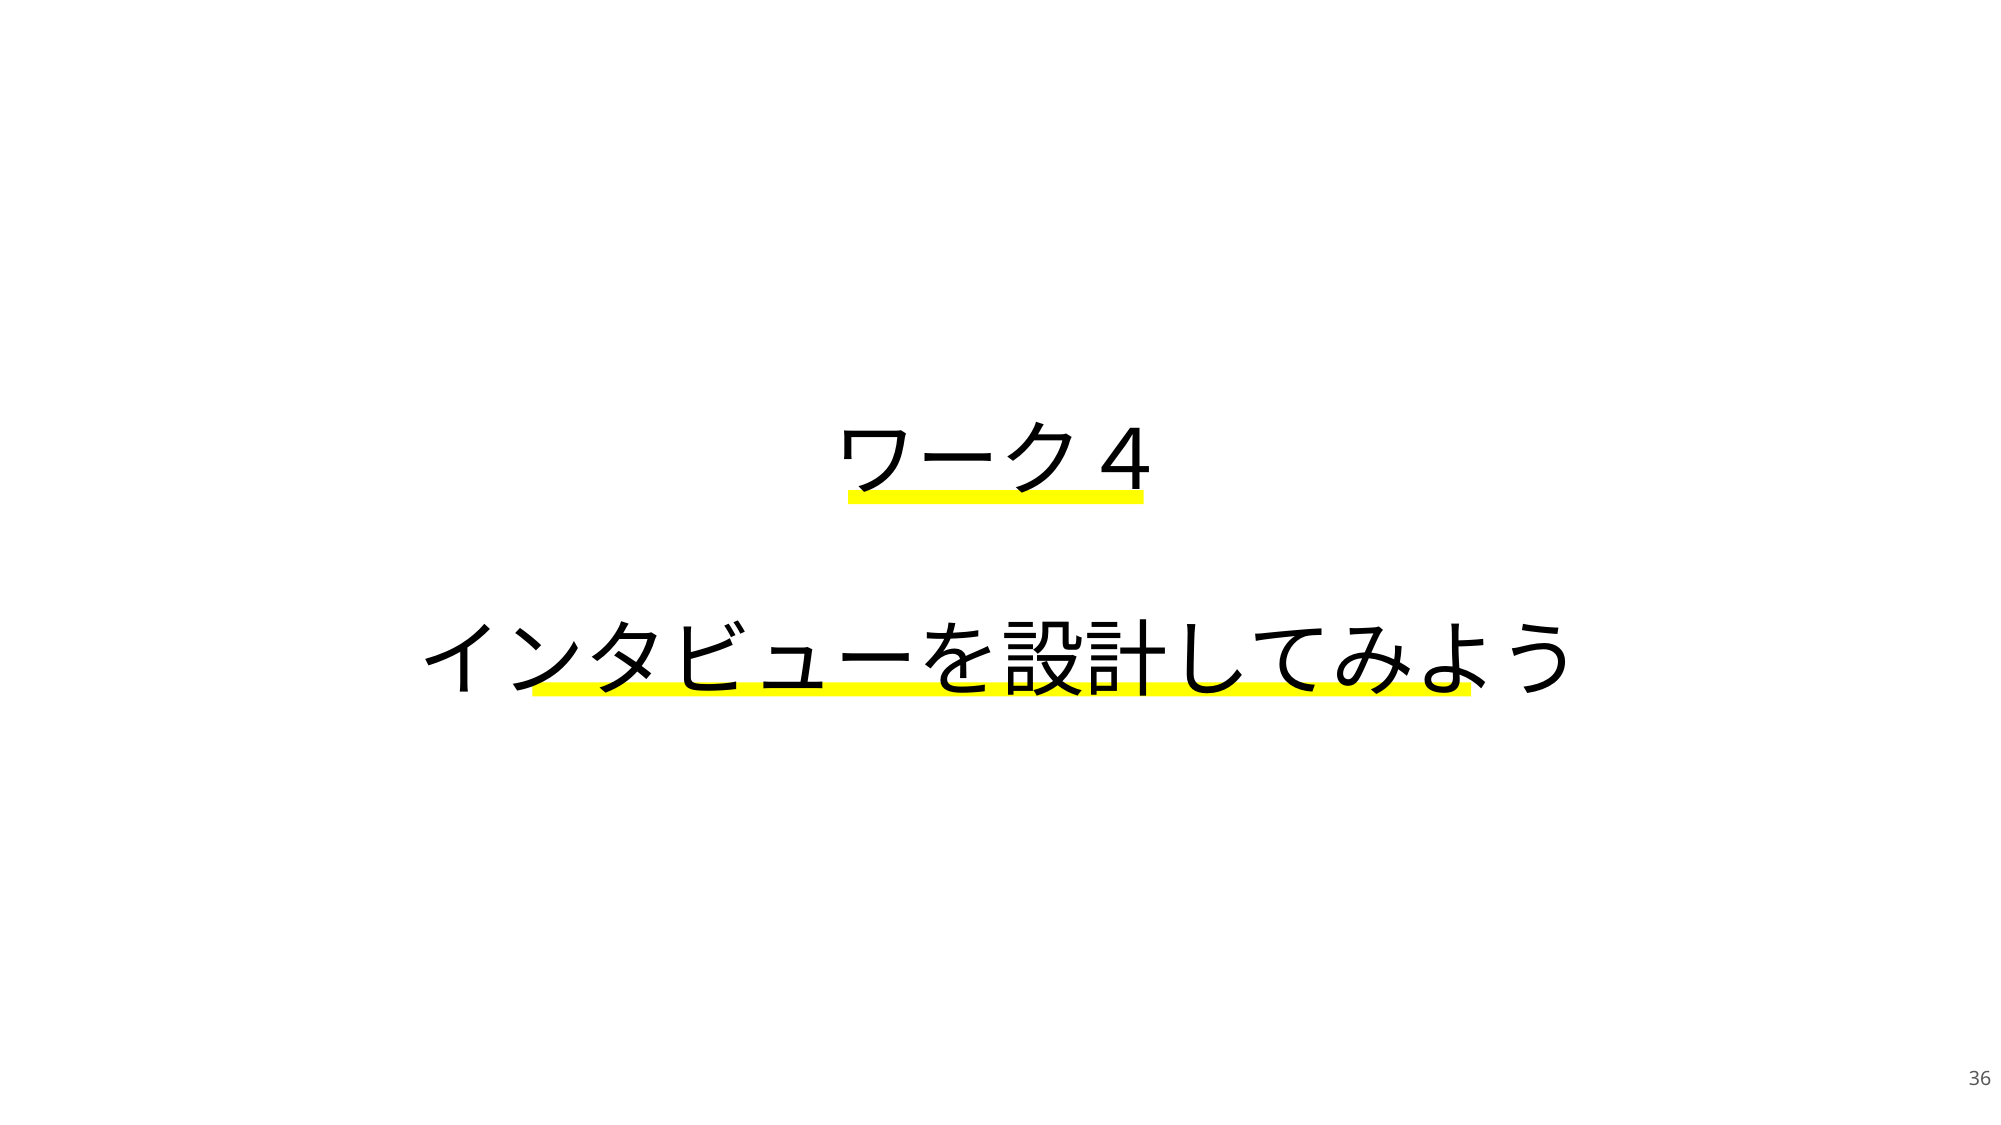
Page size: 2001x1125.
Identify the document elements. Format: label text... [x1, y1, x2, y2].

slide_number 36 [1886, 1036, 2000, 1123]
title ワーク４ インタビューを設計してみよう [68, 464, 1932, 649]
text_box [532, 682, 1472, 697]
